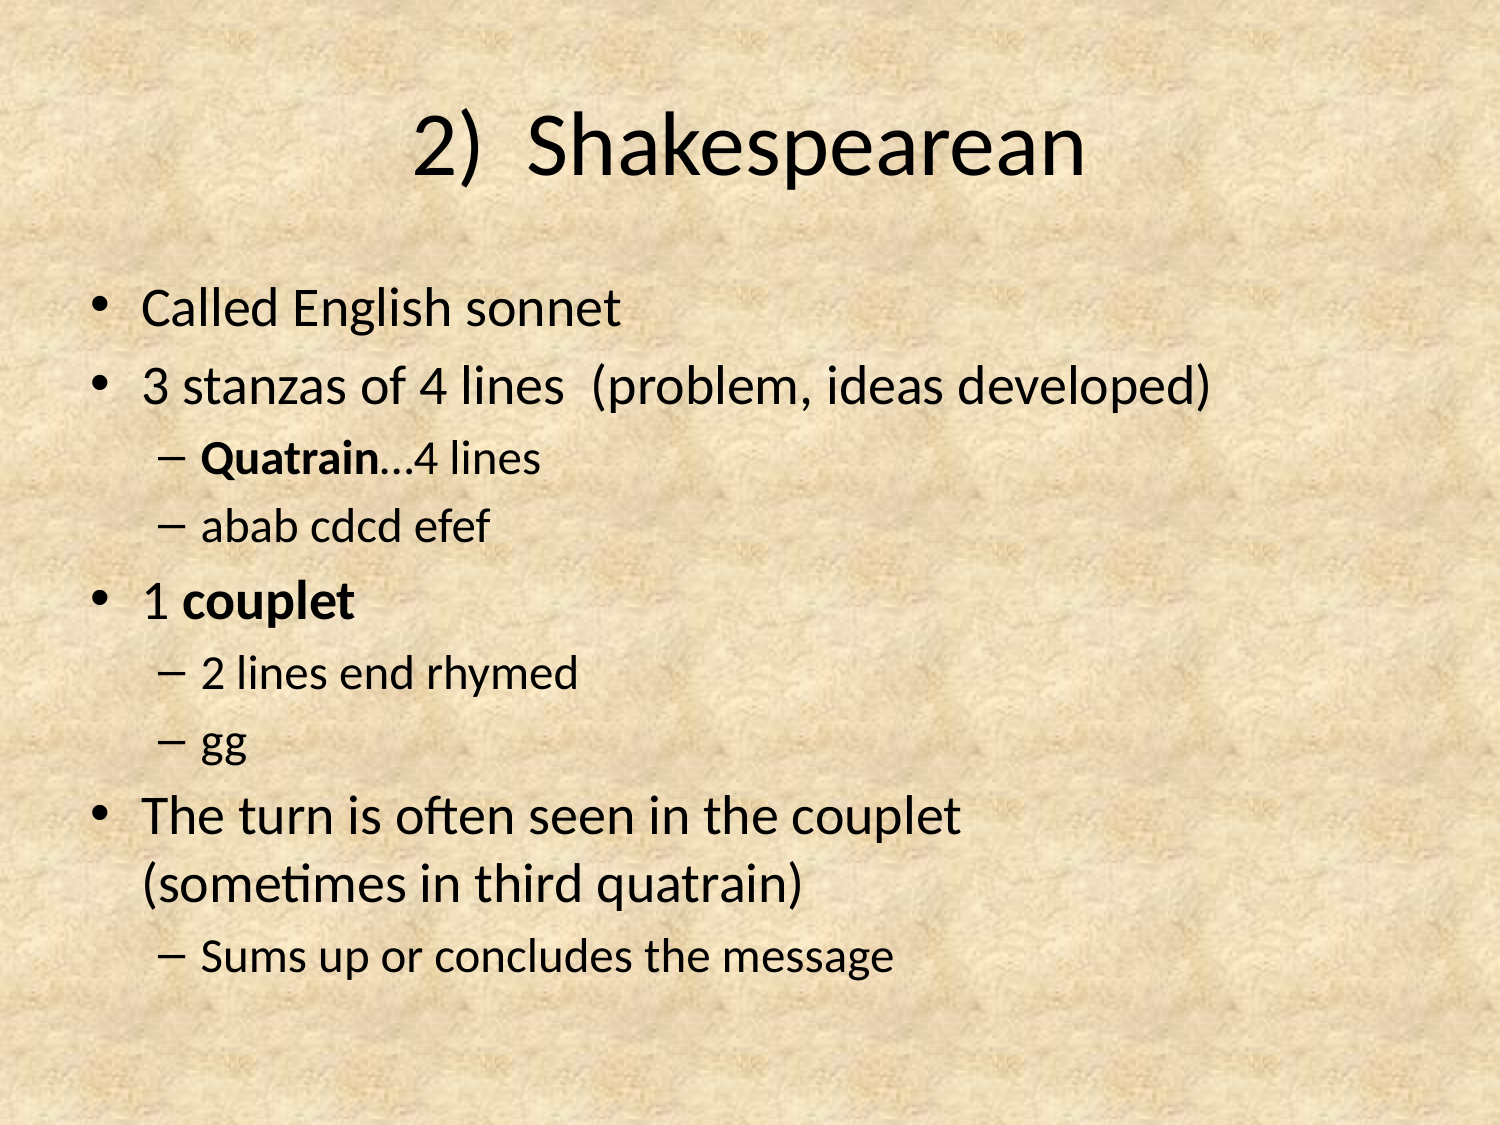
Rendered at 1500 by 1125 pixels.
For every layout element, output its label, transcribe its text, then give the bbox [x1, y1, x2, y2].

list Called English sonnet 3 stanzas of 4 lines (problem, ideas developed) Quatrain…4 lines abab cdcd efef 1 couplet 2 lines end rhymed gg The turn is often seen in the couplet (sometimes in third quatrain) Sums up or concludes the message [75, 262, 1425, 1005]
title 2) Shakespearean [75, 45, 1425, 233]
picture [0, 0, 1500, 1125]
